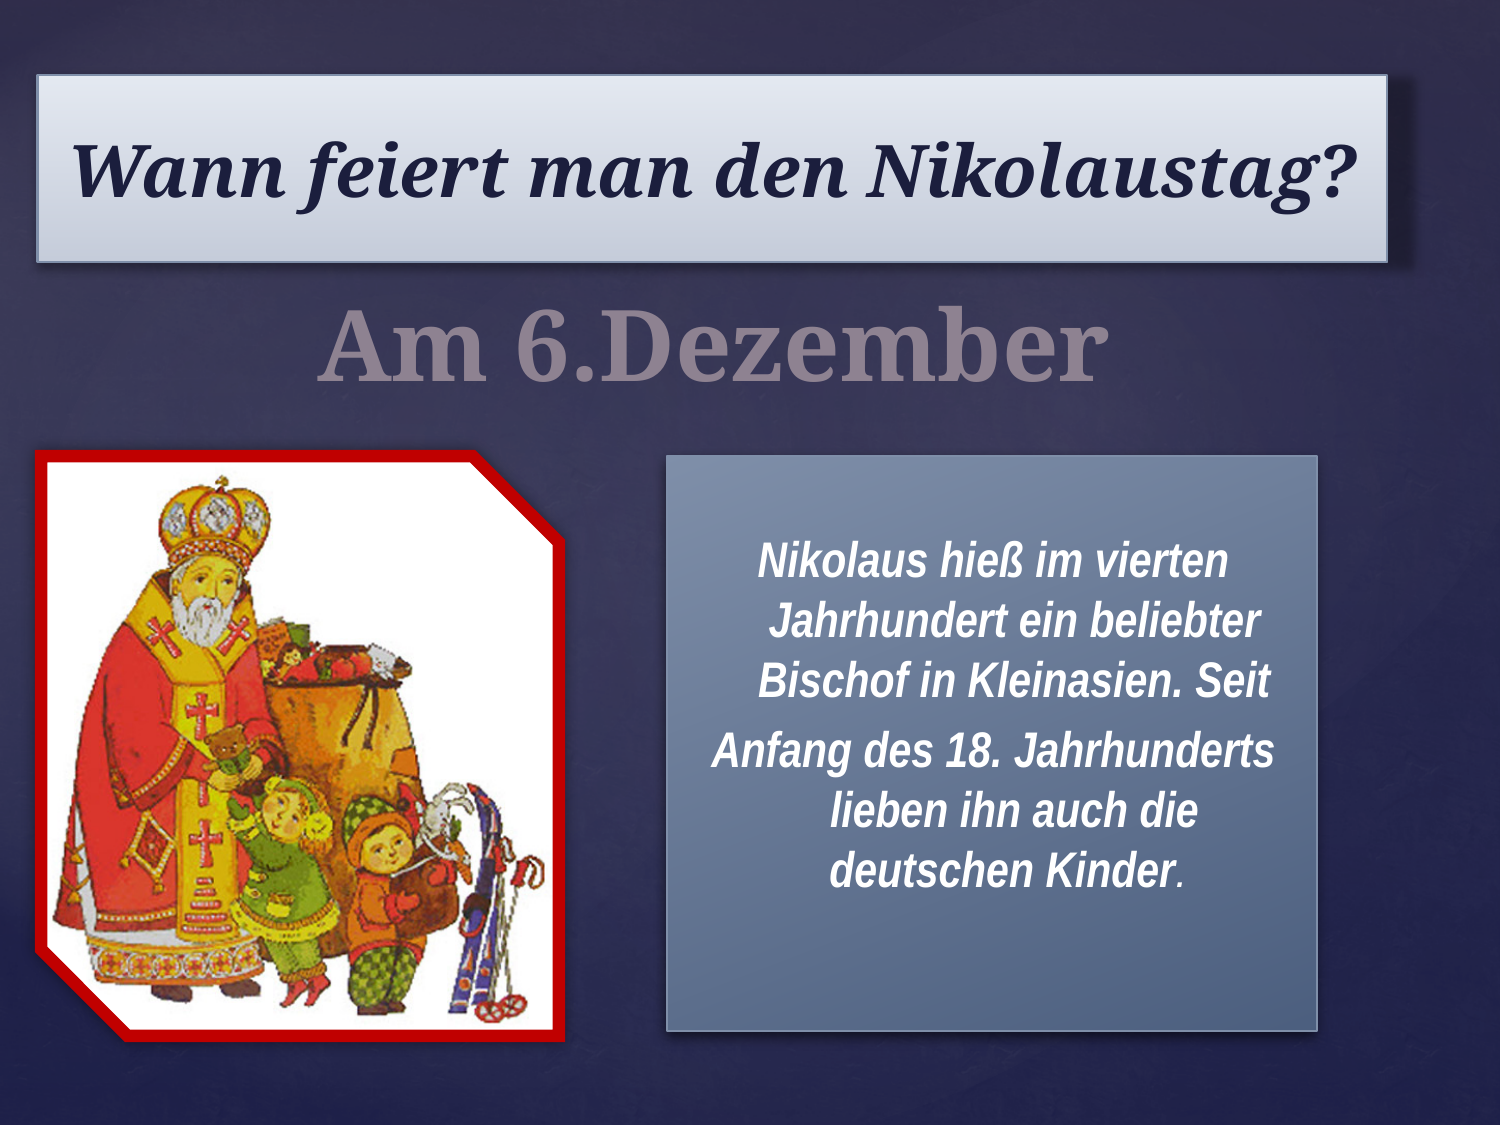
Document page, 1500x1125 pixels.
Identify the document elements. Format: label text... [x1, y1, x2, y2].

list Nikolaus hieß im vierten Jahrhundert ein beliebter Bischof in Kleinasien. Seit Anfang des 18. Jahrhunderts lieben ihn auch die deutschen Kinder. [666, 455, 1318, 1032]
picture [40, 455, 560, 1037]
list Am 6.Dezember [37, 275, 1388, 409]
title Wann feiert man den Nikolaustag? [36, 74, 1388, 263]
